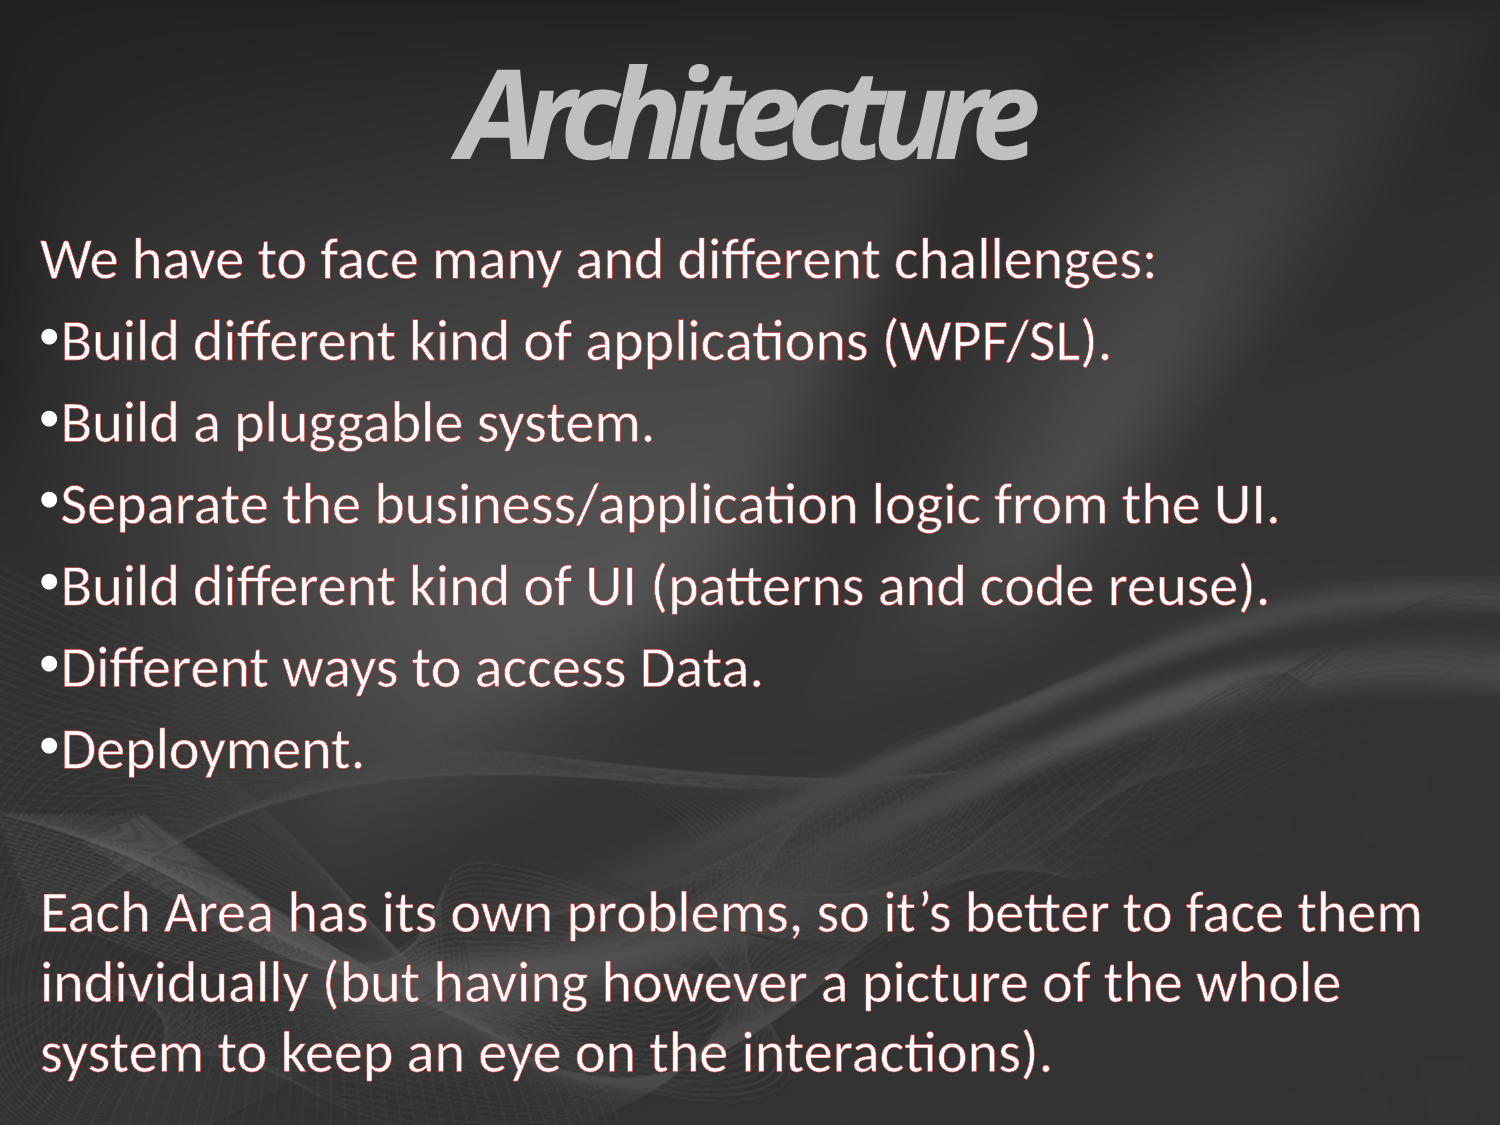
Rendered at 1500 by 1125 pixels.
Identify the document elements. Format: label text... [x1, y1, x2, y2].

picture [0, 0, 1500, 1125]
list We have to face many and different challenges: Build different kind of applications (WPF/SL). Build a pluggable system. Separate the business/application logic from the UI. Build different kind of UI (patterns and code reuse). Different ways to access Data. Deployment. Each Area has its own problems, so it’s better to face them individually (but having however a picture of the whole system to keep an eye on the interactions). [24, 212, 1476, 1088]
title Architecture [24, 37, 1476, 201]
